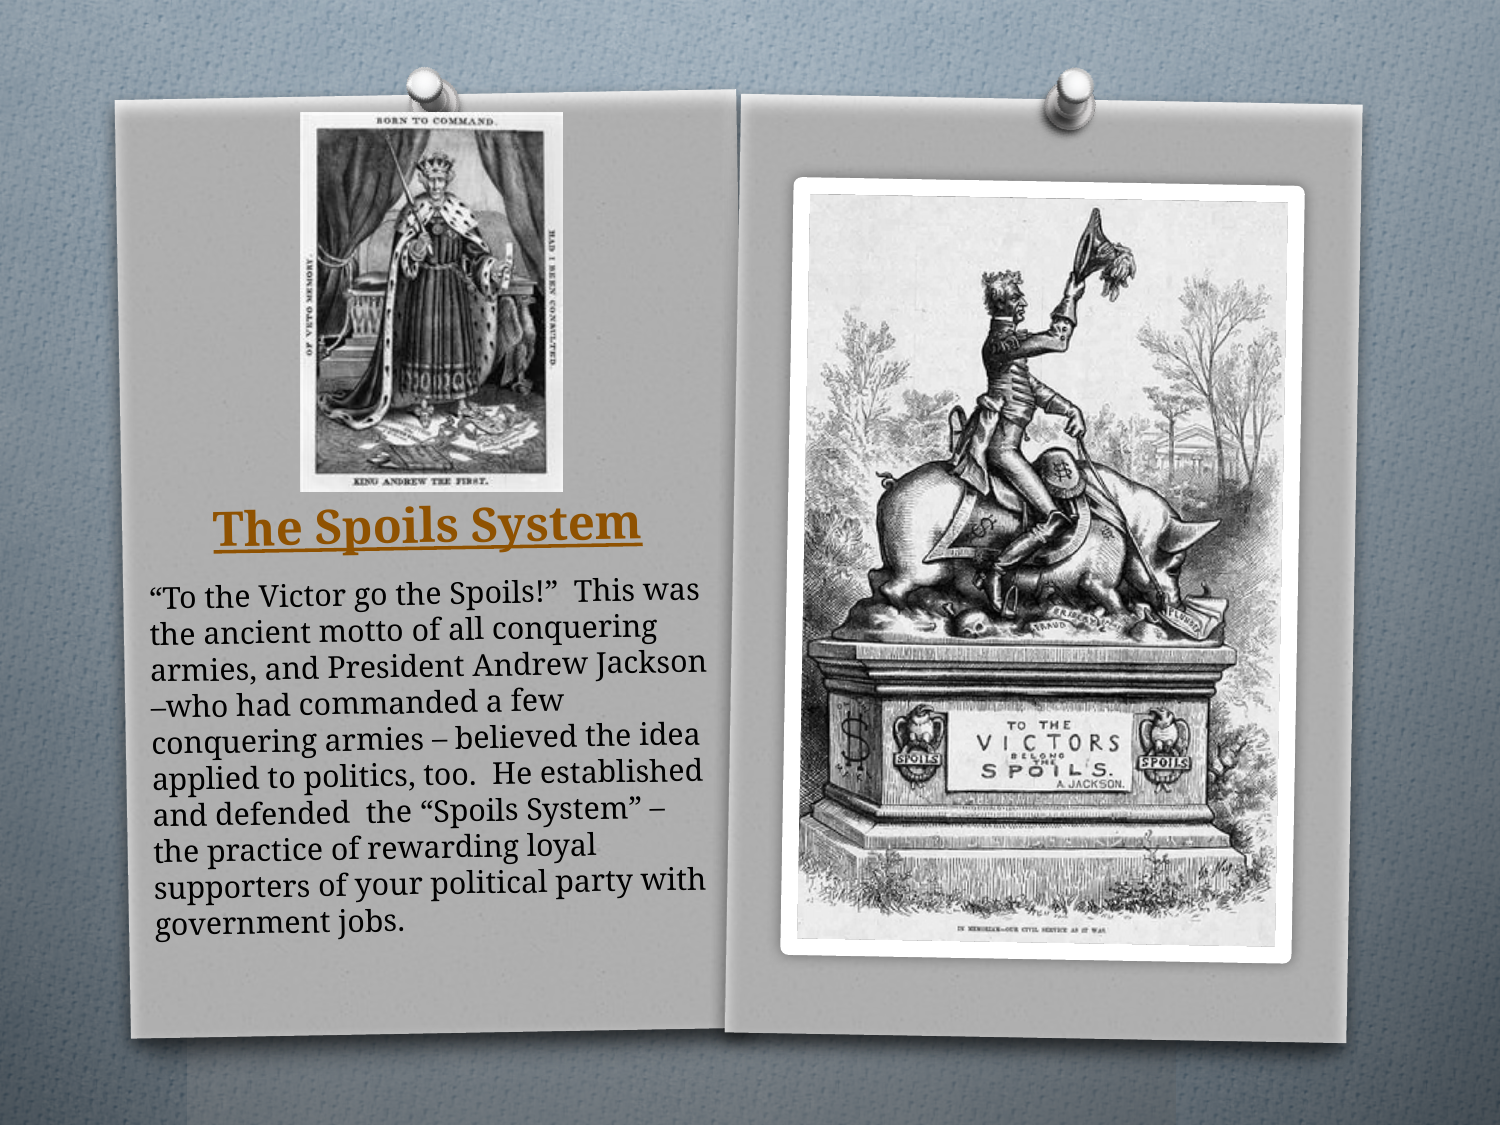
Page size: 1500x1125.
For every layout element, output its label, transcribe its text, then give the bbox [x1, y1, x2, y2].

picture [299, 33, 563, 493]
list “To the Victor go the Spoils!” This was the ancient motto of all conquering armies, and President Andrew Jackson –who had commanded a few conquering armies – believed the idea applied to politics, too. He established and defended the “Spoils System” – the practice of rewarding loyal supporters of your political party with government jobs. [133, 561, 728, 956]
title The Spoils System [176, 483, 680, 565]
picture [798, 195, 1287, 946]
picture [1016, 41, 1138, 162]
